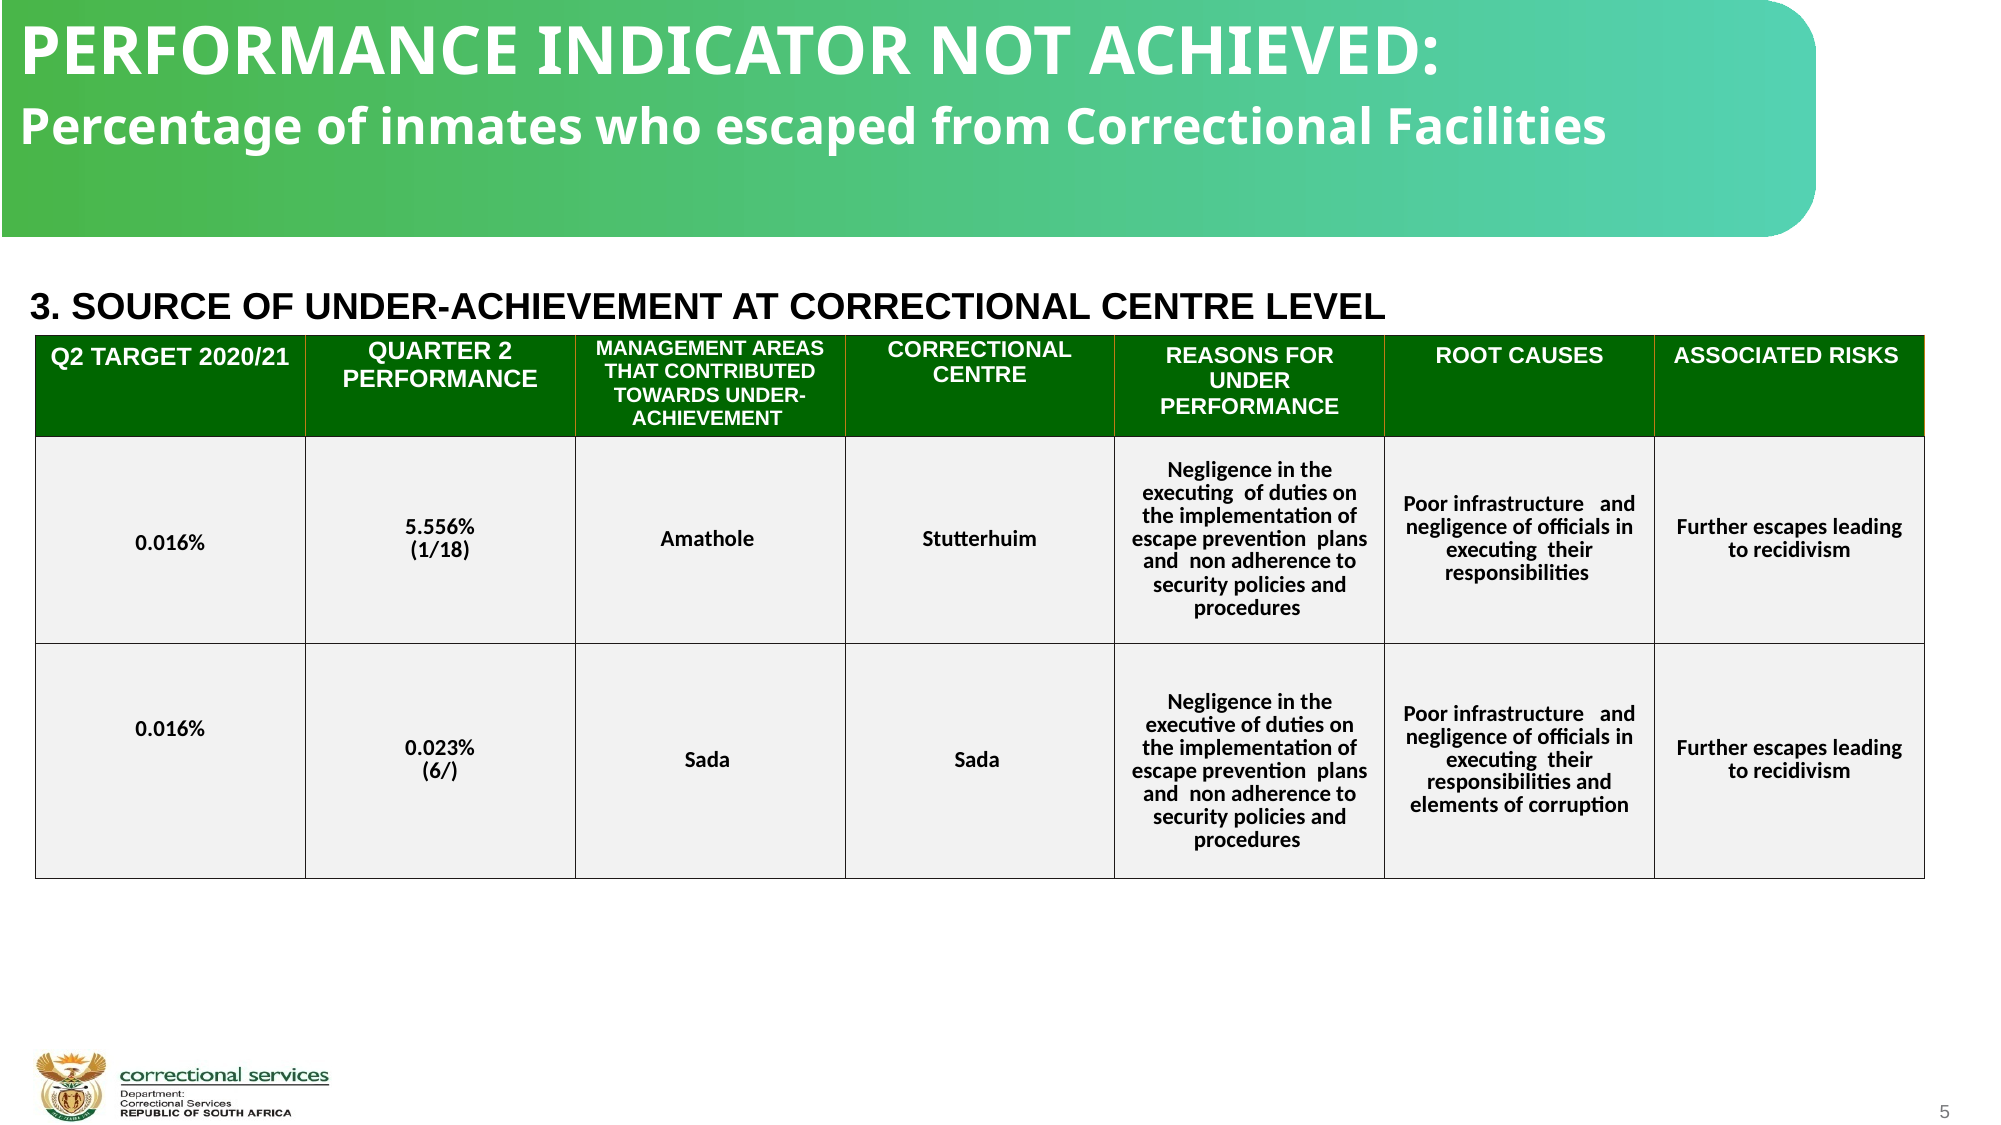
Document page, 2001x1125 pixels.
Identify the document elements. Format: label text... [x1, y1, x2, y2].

table_header QUARTER 2 PERFORMANCE [306, 336, 575, 436]
text_box PERFORMANCE INDICATOR NOT ACHIEVED: Percentage of inmates who escaped from Correctional Facilities [4, 9, 1803, 96]
table_cell Poor infrastructure and negligence of officials in executing their responsibilities and elements of corruption [1385, 644, 1654, 878]
table_cell 5.556% (1/18) [306, 437, 575, 643]
table_header Q2 TARGET 2020/21 [36, 336, 305, 436]
table_cell Negligence in the executing of duties on the implementation of escape prevention plans and non adherence to security policies and procedures [1115, 437, 1384, 643]
table_cell Sada [846, 644, 1114, 878]
table_cell Poor infrastructure and negligence of officials in executing their responsibilities [1385, 437, 1654, 643]
text_box 3. SOURCE OF UNDER-ACHIEVEMENT AT CORRECTIONAL CENTRE LEVEL [0, 274, 1463, 335]
table_cell 0.016% [36, 644, 305, 878]
table_cell 0.023% (6/) [306, 644, 575, 878]
table_cell Further escapes leading to recidivism [1655, 437, 1924, 643]
table_header ROOT CAUSES [1385, 336, 1654, 436]
table_cell Stutterhuim [846, 437, 1114, 643]
table_cell Negligence in the executive of duties on the implementation of escape prevention plans and non adherence to security policies and procedures [1115, 644, 1384, 878]
table_header MANAGEMENT AREAS THAT CONTRIBUTED TOWARDS UNDER-ACHIEVEMENT [576, 336, 845, 436]
table_cell Amathole [576, 437, 845, 643]
table_header ASSOCIATED RISKS [1655, 336, 1924, 436]
table_header REASONS FOR UNDER PERFORMANCE [1115, 336, 1384, 436]
picture [33, 1049, 332, 1123]
table_cell Further escapes leading to recidivism [1655, 644, 1924, 878]
text_box [2, 0, 1816, 237]
table_cell Sada [576, 644, 845, 878]
table_header CORRECTIONAL CENTRE [846, 336, 1114, 436]
table_cell 0.016% [36, 437, 305, 643]
